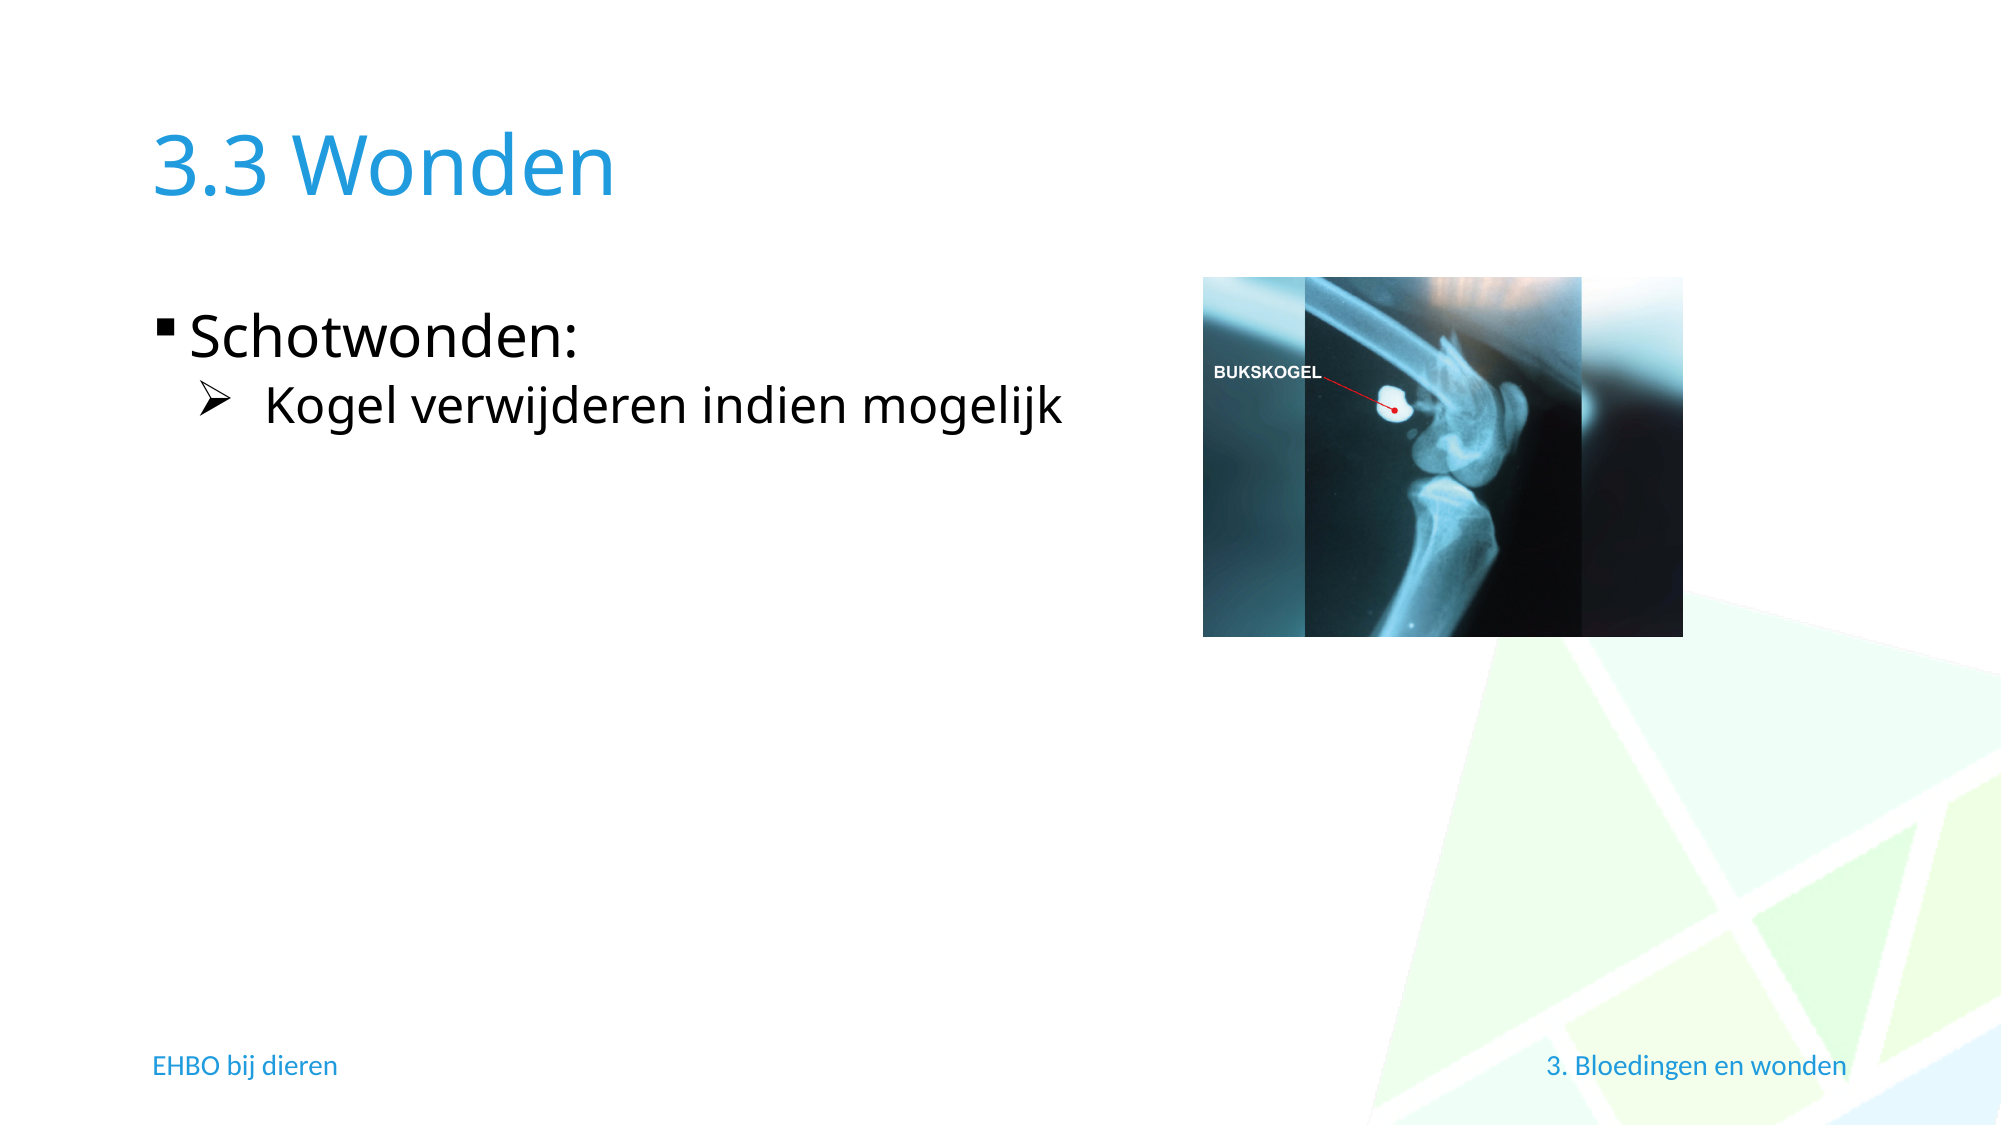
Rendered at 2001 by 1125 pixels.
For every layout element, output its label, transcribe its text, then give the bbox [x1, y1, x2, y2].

list Schotwonden: Kogel verwijderen indien mogelijk [137, 299, 1863, 1014]
picture [1203, 277, 1683, 637]
list EHBO bij dieren [137, 1042, 588, 1103]
list 3. Bloedingen en wonden [1412, 1042, 1863, 1103]
title 3.3 Wonden [137, 59, 1863, 278]
